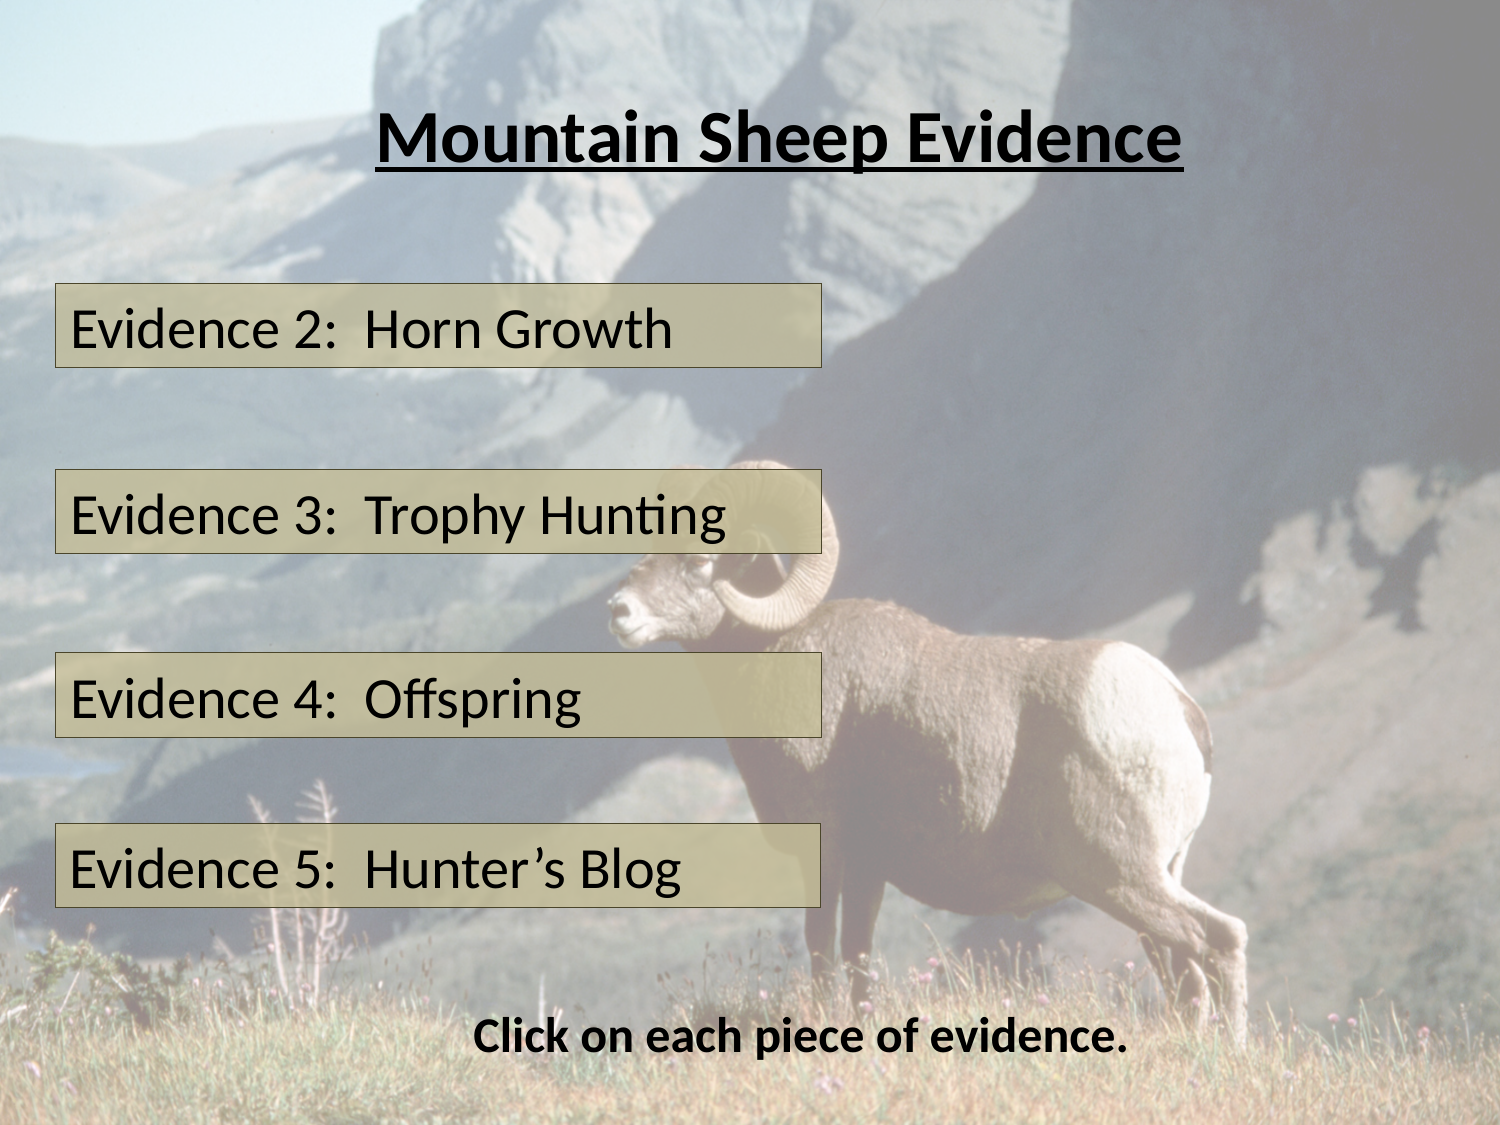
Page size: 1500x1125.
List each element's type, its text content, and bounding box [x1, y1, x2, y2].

text_box Evidence 3: Trophy Hunting [55, 469, 822, 554]
text_box Evidence 4: Offspring [55, 652, 822, 738]
text_box Evidence 2: Horn Growth [55, 283, 822, 368]
text_box Click on each piece of evidence. [458, 994, 1145, 1070]
text_box Mountain Sheep Evidence [360, 79, 1199, 185]
text_box Evidence 5: Hunter’s Blog [55, 823, 821, 908]
